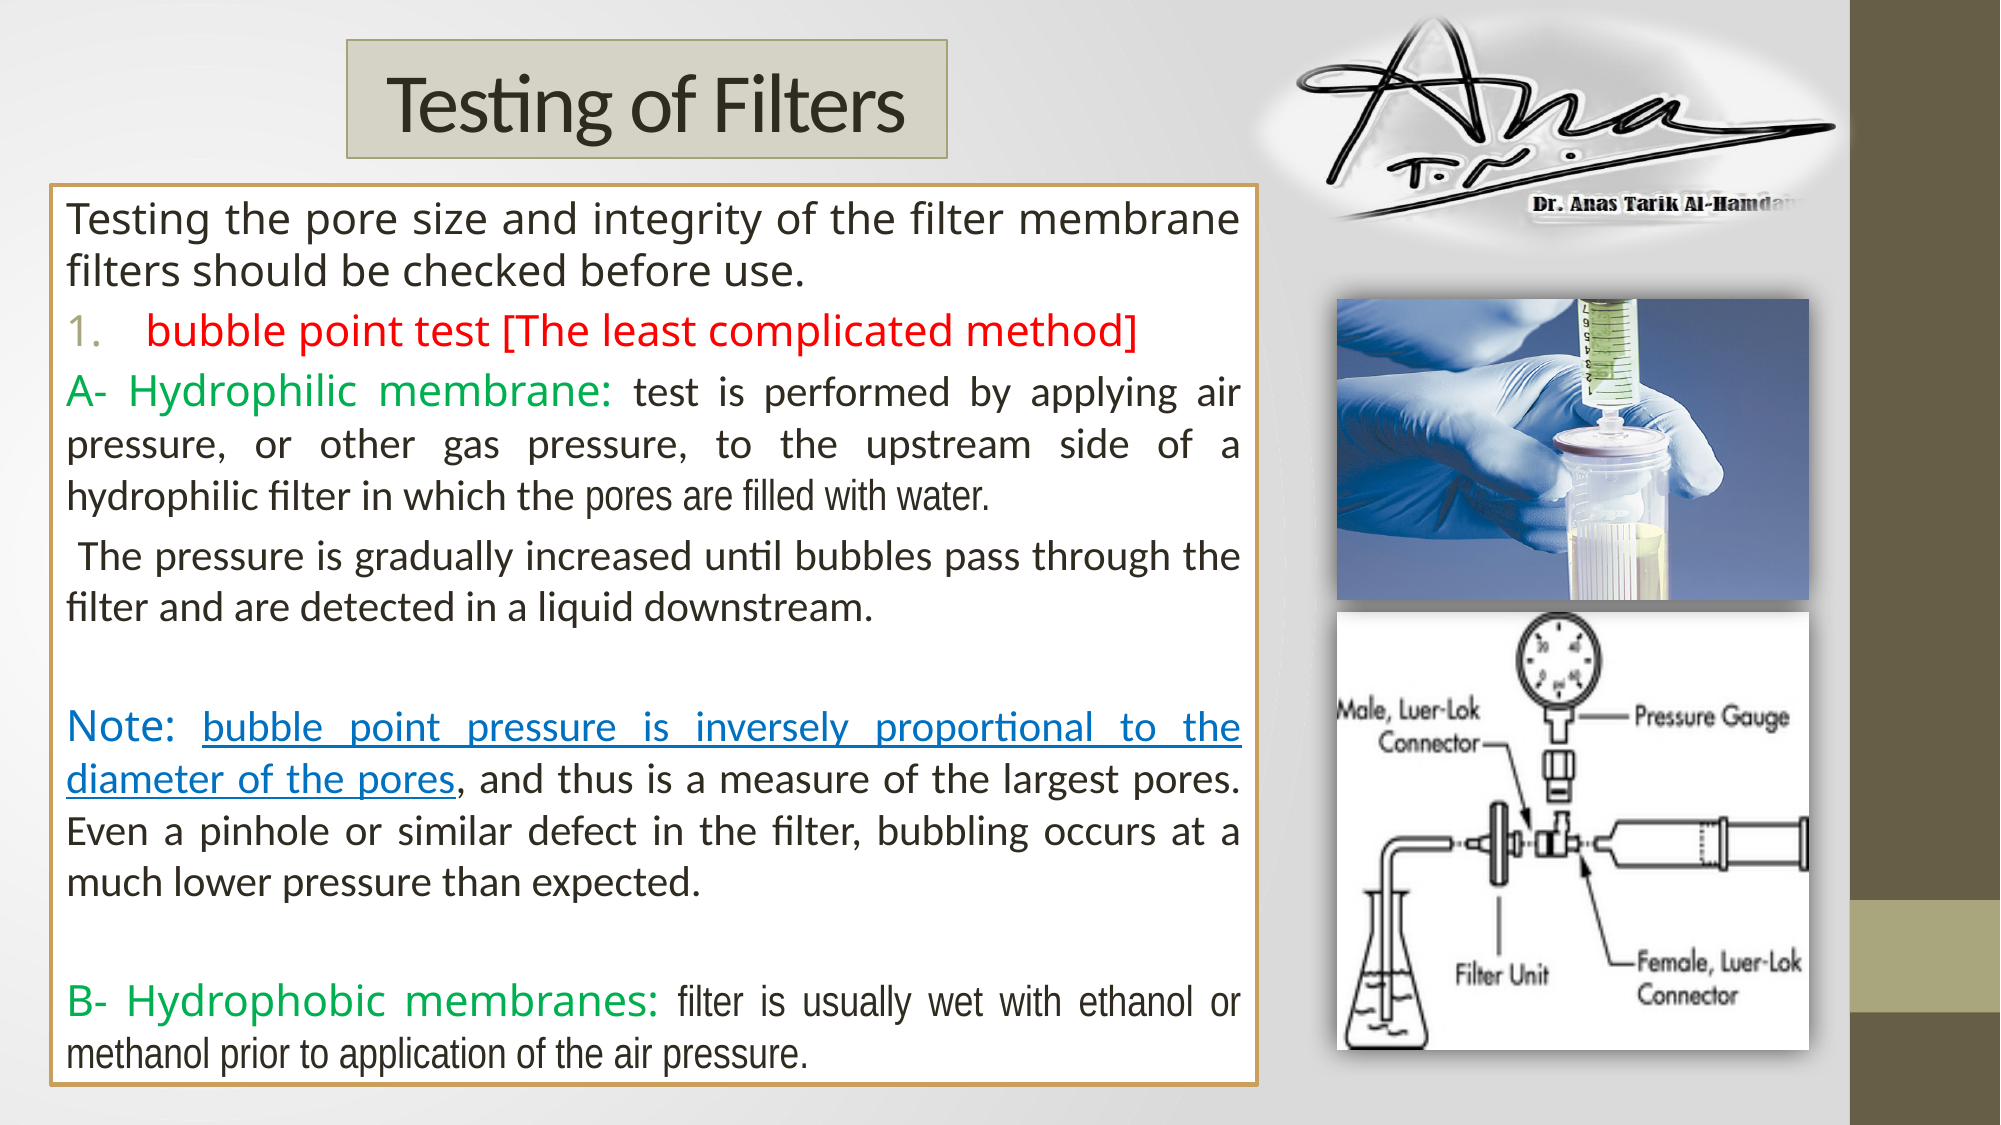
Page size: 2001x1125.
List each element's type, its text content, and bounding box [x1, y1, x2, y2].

title Testing of Filters [346, 39, 948, 159]
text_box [1236, 0, 1863, 1051]
list Testing the pore size and integrity of the filter membrane filters should be checked before use. bubble point test [The least complicated method] A- Hydrophilic membrane: test is performed by applying air pressure, or other gas pressure, to the upstream side of a hydrophilic filter in which the pores are filled with water. The pressure is gradually increased until bubbles pass through the filter and are detected in a liquid downstream. Note: bubble point pressure is inversely proportional to the diameter of the pores, and thus is a measure of the largest pores. Even a pinhole or similar defect in the filter, bubbling occurs at a much lower pressure than expected. B- Hydrophobic membranes: filter is usually wet with ethanol or methanol prior to application of the air pressure. [49, 183, 1259, 1087]
